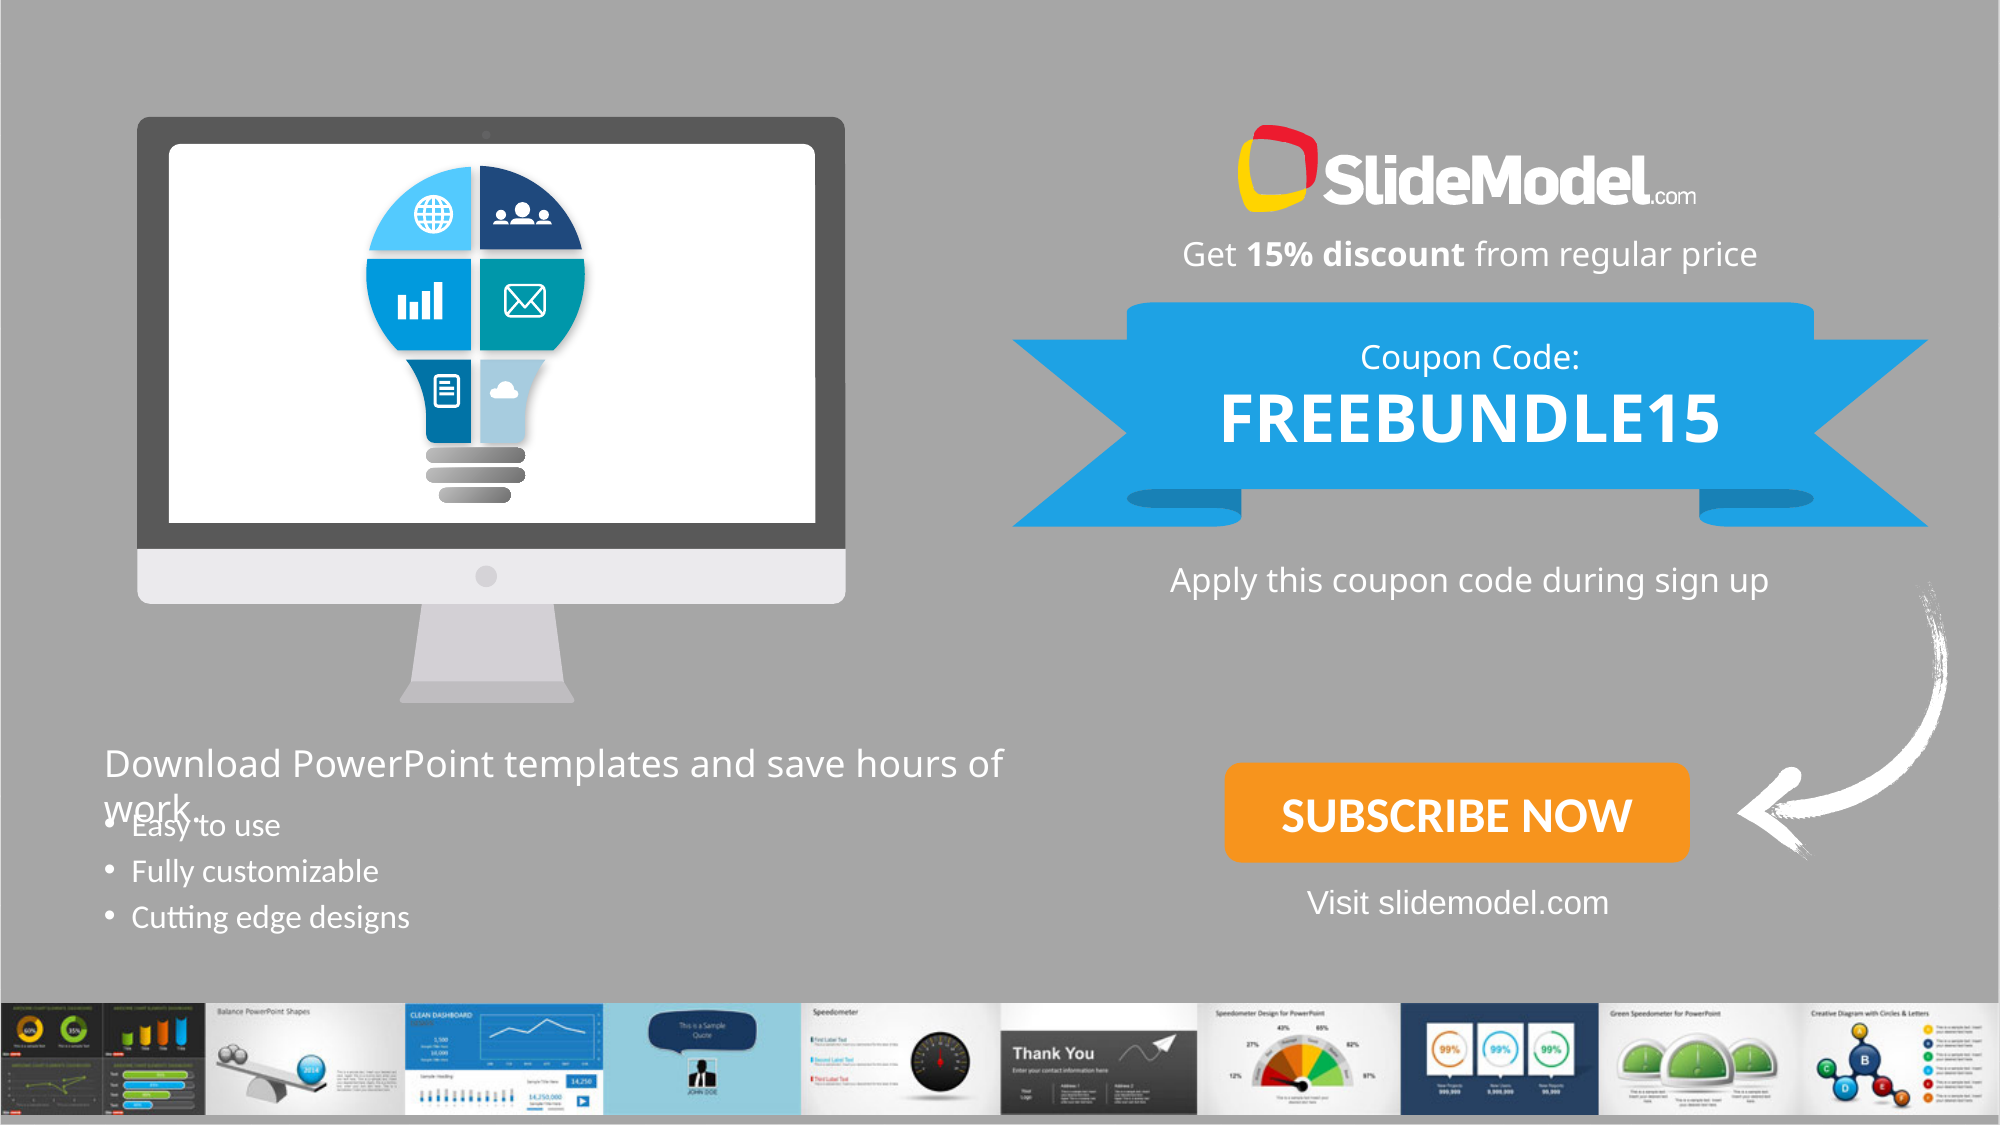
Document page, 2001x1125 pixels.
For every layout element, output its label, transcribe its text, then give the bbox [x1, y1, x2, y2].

text_box Get 15% discount from regular price [1058, 225, 1883, 280]
text_box [1736, 594, 1949, 861]
text_box Coupon Code: FREEBUNDLE15 [1173, 328, 1768, 464]
text_box Easy to use Fully customizable Cutting edge designs [89, 838, 863, 943]
text_box Download PowerPoint templates and save hours of work. [88, 732, 1059, 838]
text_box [136, 116, 846, 704]
text_box SUBSCRIBE NOW [1222, 760, 1692, 865]
text_box Visit slidemodel.com [1248, 874, 1669, 928]
picture [1237, 125, 1696, 213]
chart [256, 123, 704, 543]
text_box [1012, 302, 1929, 527]
text_box Apply this coupon code during sign up [1129, 551, 1811, 607]
text_box [1928, 587, 1937, 601]
text_box [0, 0, 2000, 1003]
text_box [365, 165, 586, 503]
picture [1, 1003, 1999, 1115]
